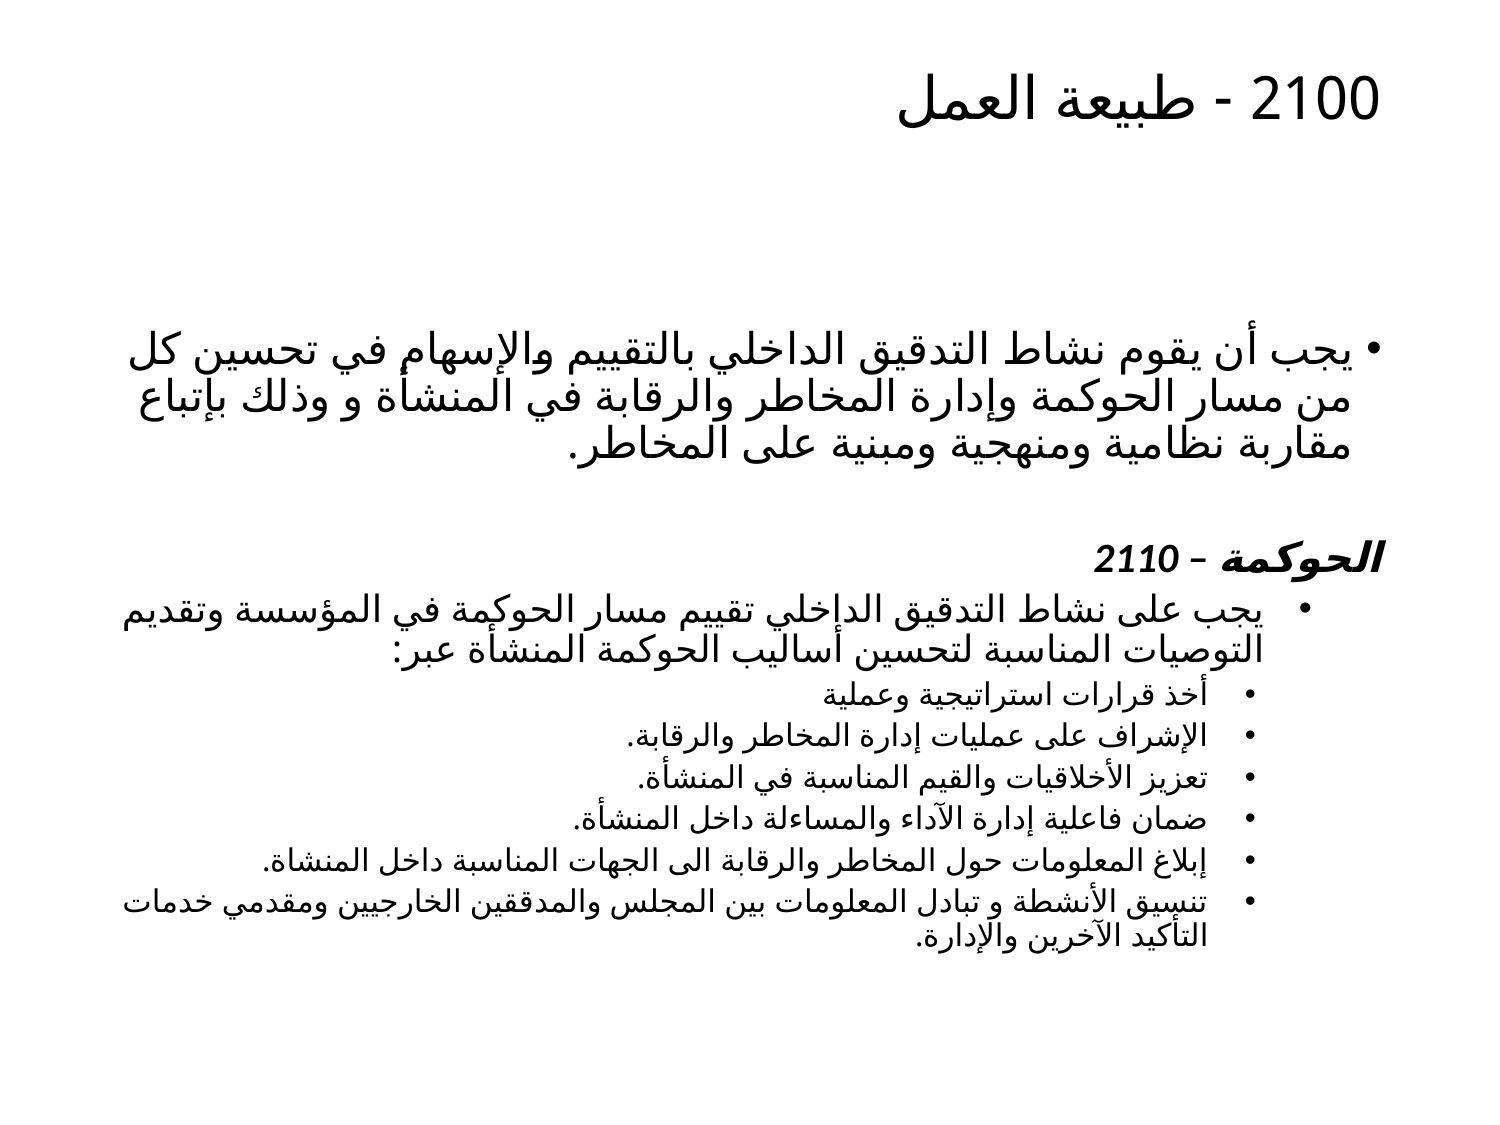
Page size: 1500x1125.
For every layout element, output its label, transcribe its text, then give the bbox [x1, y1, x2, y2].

list يجب أن يقوم نشاط التدقيق الداخلي بالتقييم والإسهام في تحسين كل من مسار الحوكمة وإدارة المخاطر والرقابة في المنشأة و وذلك بإتباع مقاربة نظامية ومنهجية ومبنية على المخاطر. 2110 – الحوكمة يجب على نشاط التدقيق الداخلي تقييم مسار الحوكمة في المؤسسة وتقديم التوصيات المناسبة لتحسين أساليب الحوكمة المنشأة عبر: أخذ قرارات استراتيجية وعملية الإشراف على عمليات إدارة المخاطر والرقابة. تعزيز الأخلاقيات والقيم المناسبة في المنشأة. ضمان فاعلية إدارة الآداء والمساءلة داخل المنشأة. إبلاغ المعلومات حول المخاطر والرقابة الى الجهات المناسبة داخل المنشاة. تنسيق الأنشطة و تبادل المعلومات بين المجلس والمدققين الخارجيين ومقدمي خدمات التأكيد الآخرين والإدارة. [103, 243, 1397, 1014]
title 2100 - طبيعة العمل [103, 59, 1397, 243]
